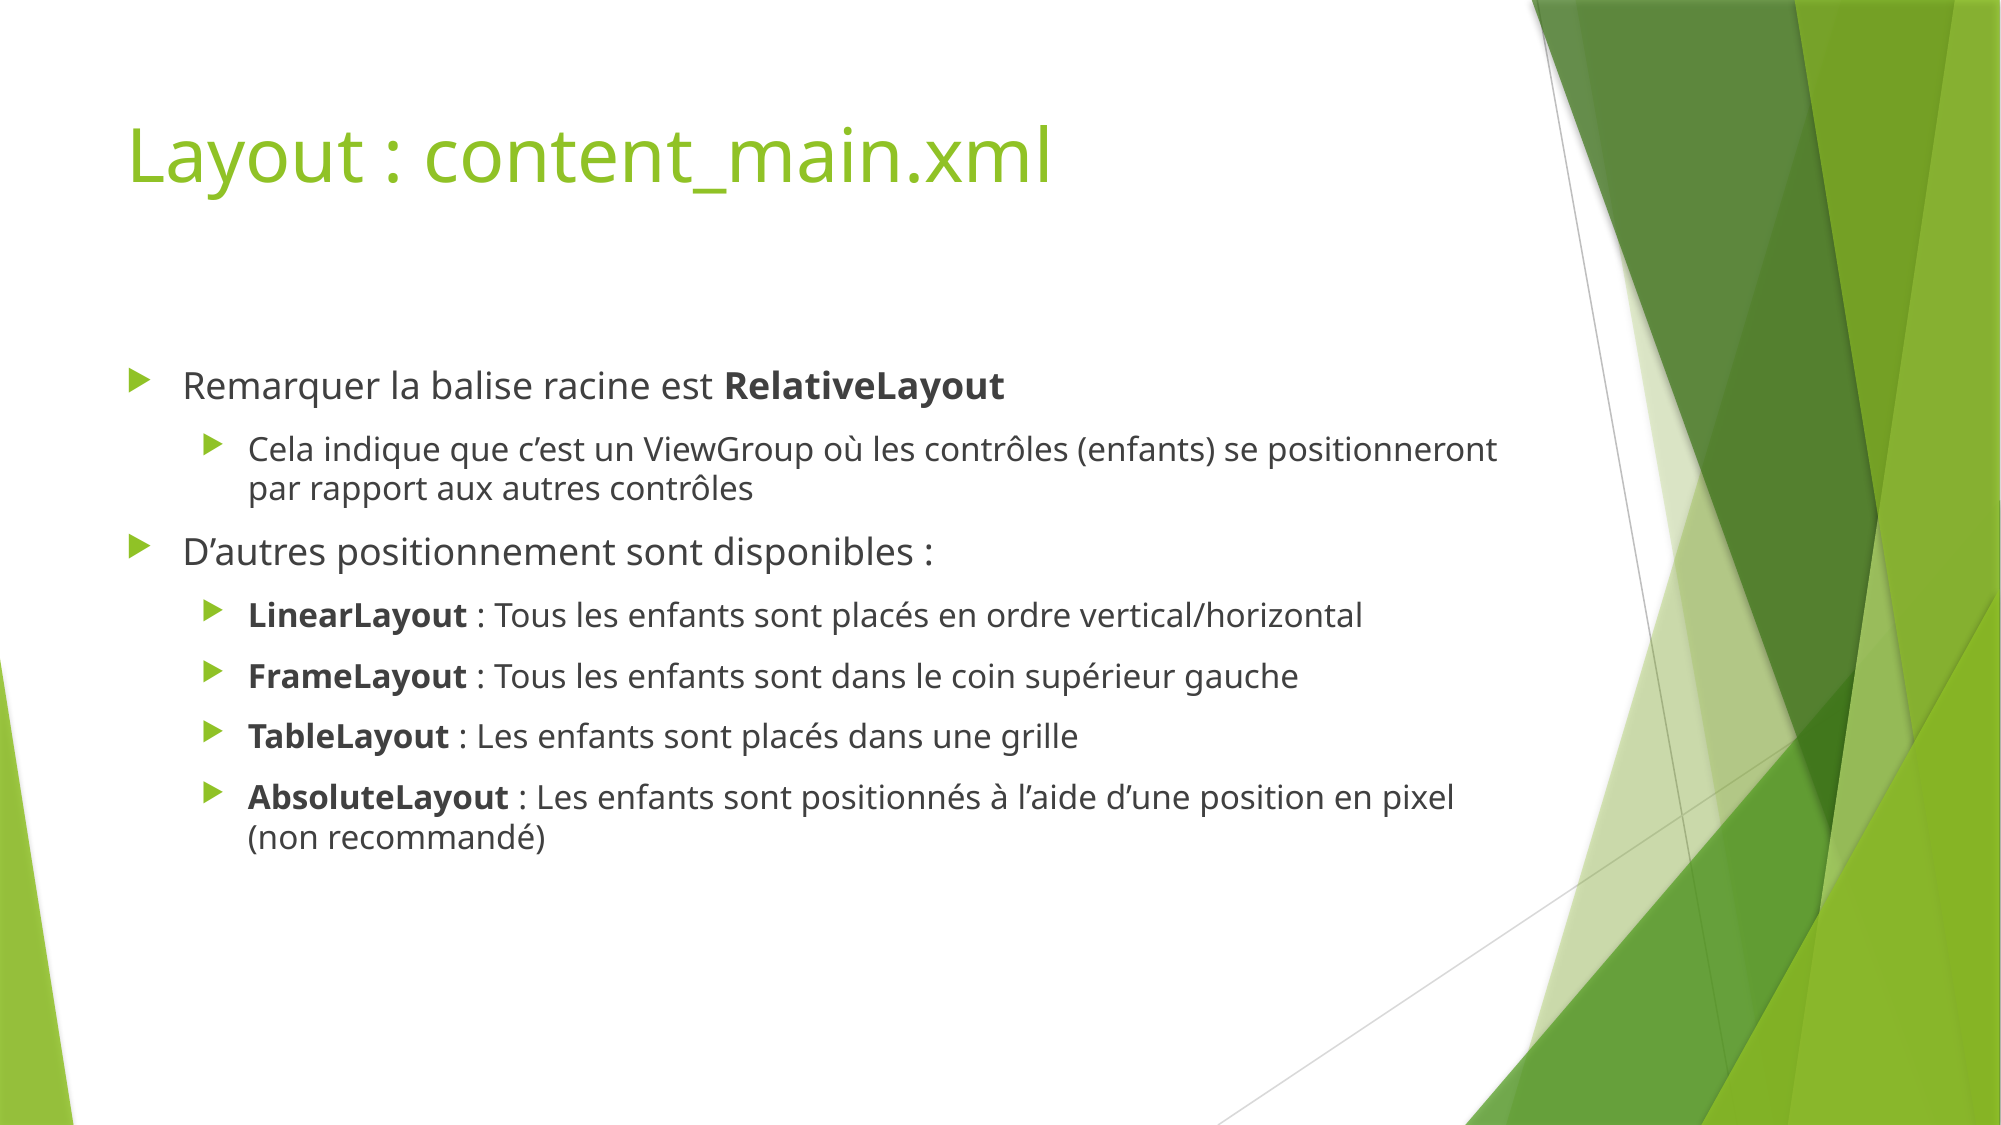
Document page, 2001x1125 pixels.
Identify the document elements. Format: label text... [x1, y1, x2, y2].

title Layout : content_main.xml [111, 99, 1522, 317]
list Remarquer la balise racine est RelativeLayout Cela indique que c’est un ViewGroup où les contrôles (enfants) se positionneront par rapport aux autres contrôles D’autres positionnement sont disponibles : LinearLayout : Tous les enfants sont placés en ordre vertical/horizontal FrameLayout : Tous les enfants sont dans le coin supérieur gauche TableLayout : Les enfants sont placés dans une grille AbsoluteLayout : Les enfants sont positionnés à l’aide d’une position en pixel (non recommandé) [111, 354, 1522, 992]
